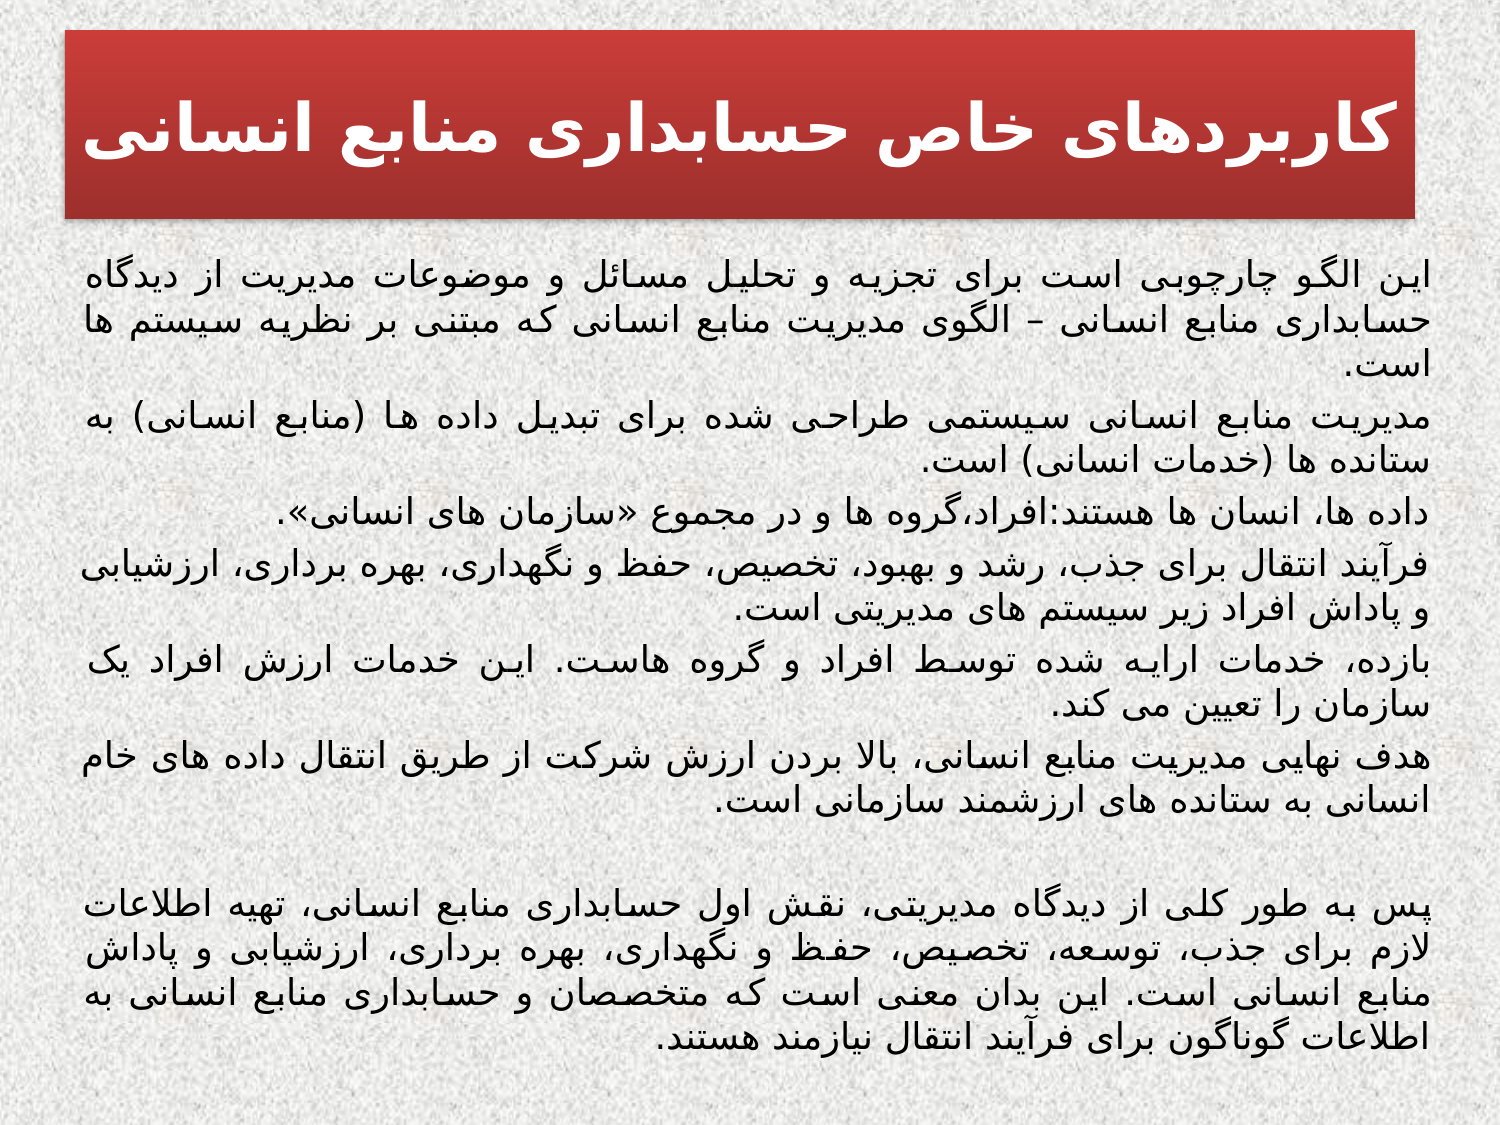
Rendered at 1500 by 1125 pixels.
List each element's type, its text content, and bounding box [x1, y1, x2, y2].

list این الگو چارچوبی است برای تجزیه و تحلیل مسائل و موضوعات مدیریت از دیدگاه حسابداری منابع انسانی – الگوی مدیریت منابع انسانی که مبتنی بر نظریه سیستم ها است. مدیریت منابع انسانی سیستمی طراحی شده برای تبدیل داده ها (منابع انسانی) به ستانده ها (خدمات انسانی) است. داده ها، انسان ها هستند:افراد،گروه ها و در مجموع «سازمان های انسانی». فرآیند انتقال برای جذب، رشد و بهبود، تخصیص، حفظ و نگهداری، بهره برداری، ارزشیابی و پاداش افراد زیر سیستم های مدیریتی است. بازده، خدمات ارایه شده توسط افراد و گروه هاست. این خدمات ارزش افراد یک سازمان را تعیین می کند. هدف نهایی مدیریت منابع انسانی، بالا بردن ارزش شرکت از طریق انتقال داده های خام انسانی به ستانده های ارزشمند سازمانی است. پس به طور کلی از دیدگاه مدیریتی، نقش اول حسابداری منابع انسانی، تهیه اطلاعات لازم برای جذب، توسعه، تخصیص، حفظ و نگهداری، بهره برداری، ارزشیابی و پاداش منابع انسانی است. این بدان معنی است که متخصصان و حسابداری منابع انسانی به اطلاعات گوناگون برای فرآیند انتقال نیازمند هستند. [64, 243, 1447, 1125]
picture [0, 0, 1500, 1125]
text_box کاربردهای خاص حسابداری منابع انسانی [64, 30, 1415, 219]
